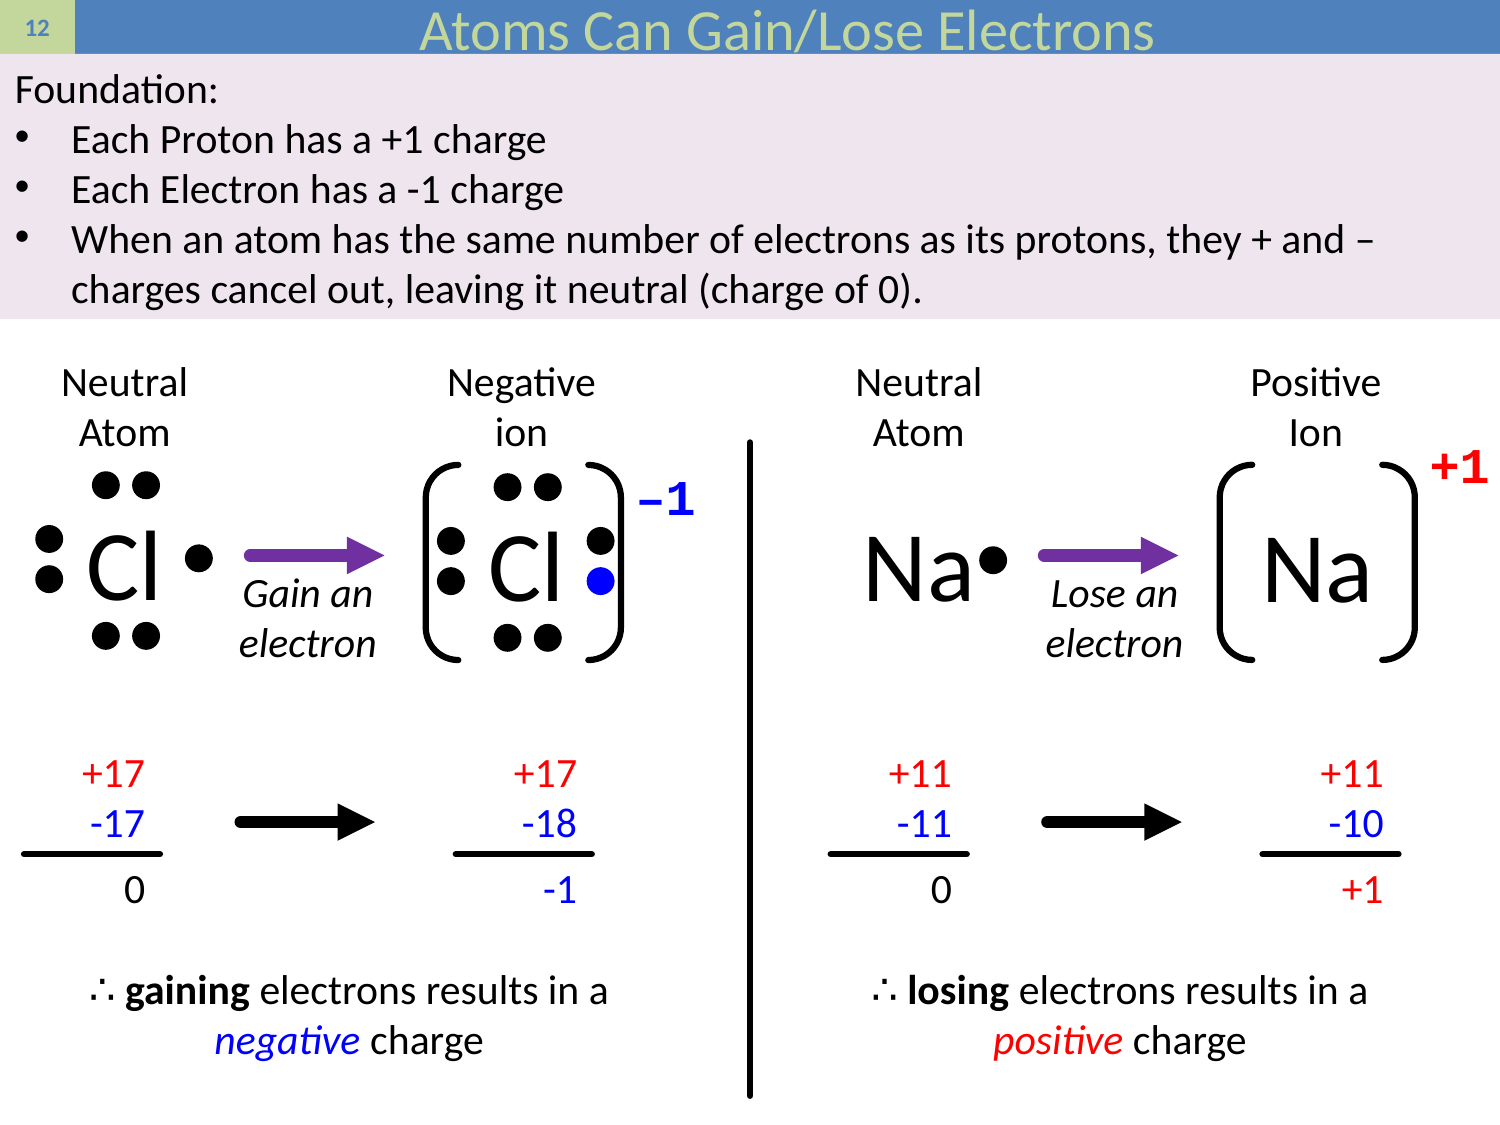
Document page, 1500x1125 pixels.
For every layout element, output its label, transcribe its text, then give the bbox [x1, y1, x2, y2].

text_box Lose an electron [1024, 558, 1205, 673]
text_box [1219, 464, 1416, 661]
text_box +11 -10 [1267, 738, 1399, 851]
text_box ∴ losing electrons results in a positive charge [799, 955, 1441, 1071]
text_box +1 [1414, 425, 1500, 501]
text_box Negative ion [413, 347, 630, 462]
text_box +1 [1267, 855, 1399, 920]
text_box +17 -17 [29, 738, 160, 851]
text_box –1 [620, 458, 727, 533]
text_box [810, 346, 1028, 631]
title Atoms Can Gain/Lose Electrons [75, 0, 1500, 53]
text_box +17 -18 [460, 738, 592, 851]
text_box -1 [460, 861, 592, 920]
text_box 0 [835, 861, 967, 920]
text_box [16, 347, 233, 651]
text_box +11 -11 [835, 738, 967, 851]
text_box Positive Ion [1207, 347, 1424, 462]
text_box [425, 464, 622, 661]
text_box ∴ gaining electrons results in a negative charge [29, 955, 670, 1071]
text_box Foundation: Each Proton has a +1 charge Each Electron has a -1 charge When an atom has the same number of electrons as its protons, they + and – charges cancel out, leaving it neutral (charge of 0). [0, 53, 1500, 319]
text_box Gain an electron [218, 558, 398, 673]
text_box 0 [29, 861, 160, 920]
